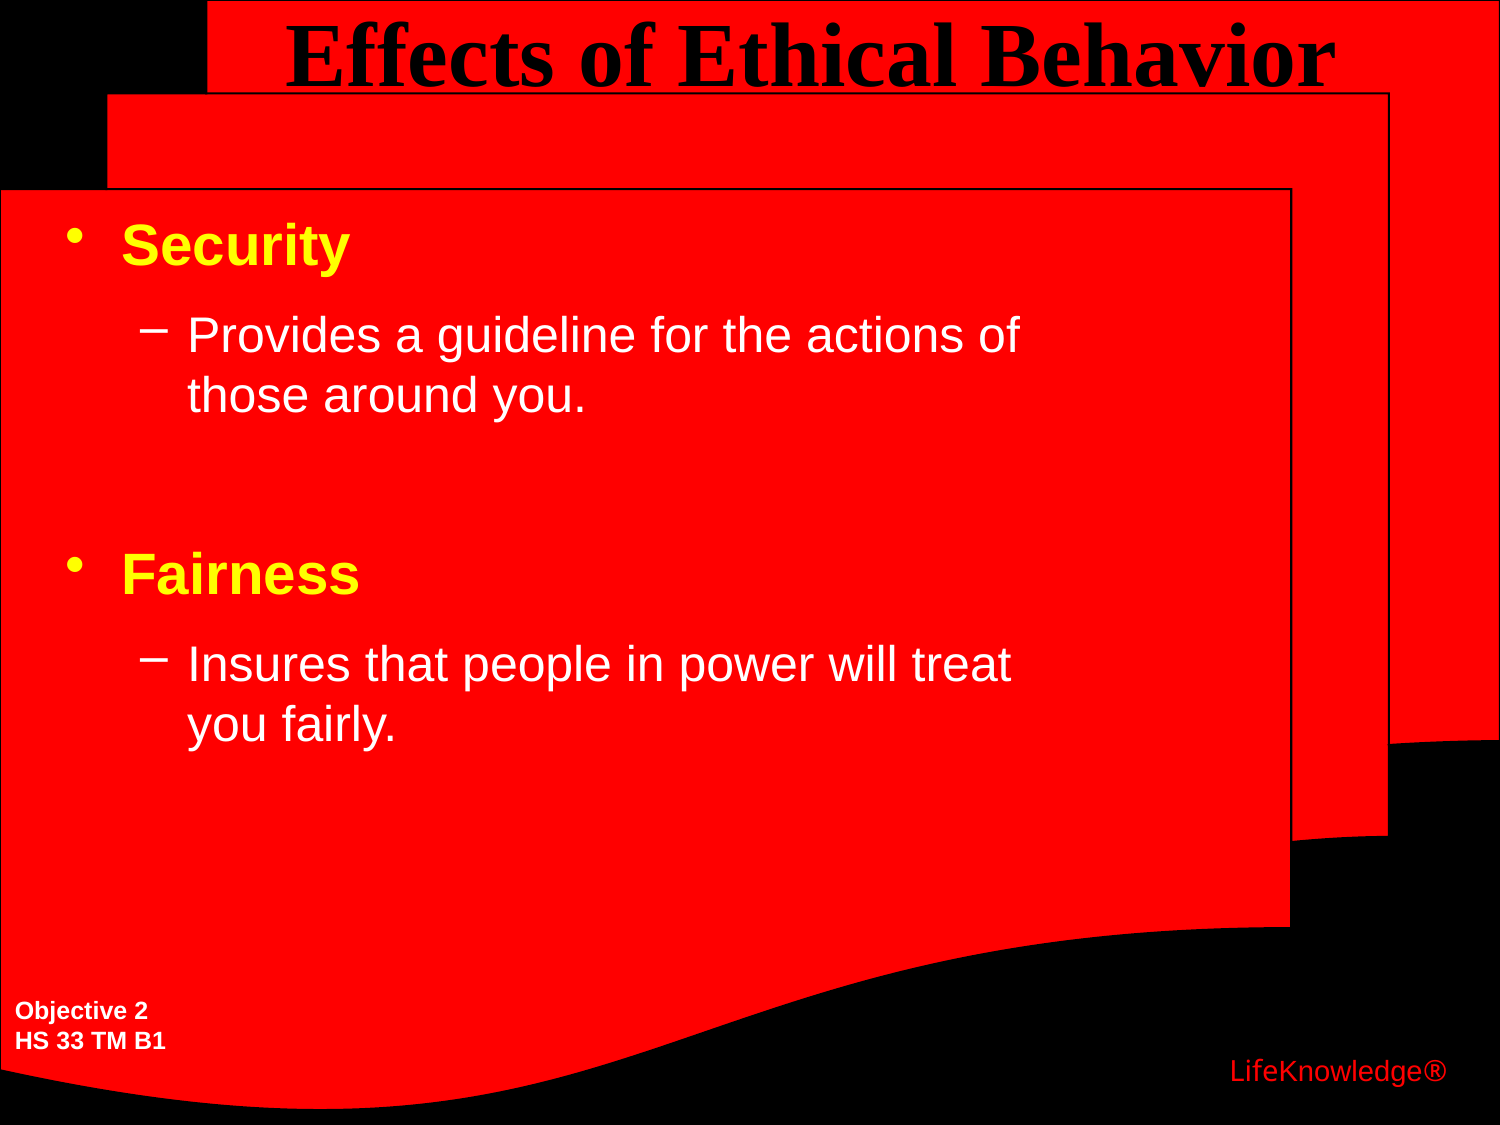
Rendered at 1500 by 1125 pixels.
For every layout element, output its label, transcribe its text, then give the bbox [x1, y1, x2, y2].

text_box Objective 2 HS 33 TM B1 [0, 987, 189, 1063]
list Security Provides a guideline for the actions of those around you. Fairness Insures that people in power will treat you fairly. [49, 199, 1126, 1063]
footer LifeKnowledge® [0, 1049, 1463, 1125]
title Effects of Ethical Behavior [187, 0, 1438, 113]
